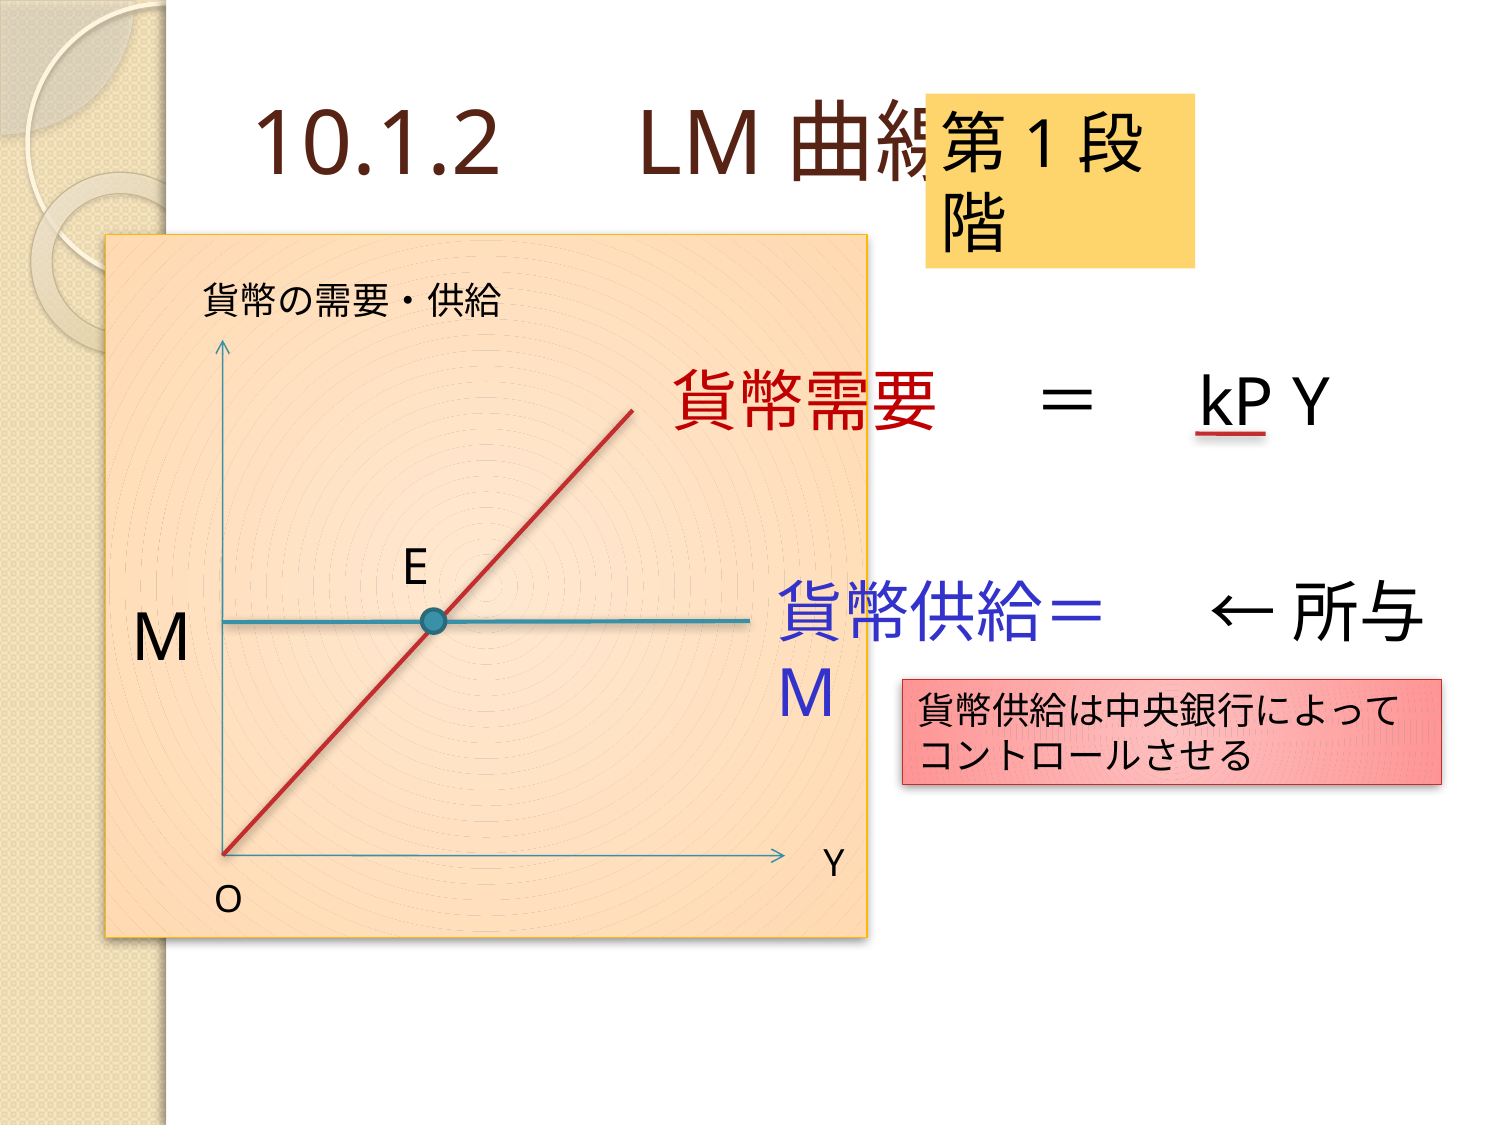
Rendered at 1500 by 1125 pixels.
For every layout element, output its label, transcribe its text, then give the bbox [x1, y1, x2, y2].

text_box ←所与 [1195, 562, 1454, 658]
text_box M [117, 609, 197, 681]
text_box 貨幣供給＝M [761, 562, 1184, 738]
text_box 貨幣供給は中央銀行によってコントロールさせる [902, 679, 1442, 785]
text_box ＝ [1019, 351, 1183, 447]
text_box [204, 427, 651, 839]
text_box 貨幣需要 [656, 351, 961, 447]
text_box [105, 447, 868, 938]
text_box Y [808, 831, 868, 892]
text_box [105, 234, 868, 595]
text_box kP [1183, 351, 1277, 447]
title 10.1.2 LM曲線 [235, 45, 1466, 233]
text_box 第1段階 [925, 93, 1196, 269]
text_box Y [1277, 351, 1442, 447]
text_box M [117, 585, 197, 595]
text_box O [199, 867, 258, 927]
text_box 貨幣の需要・供給 [187, 269, 551, 330]
